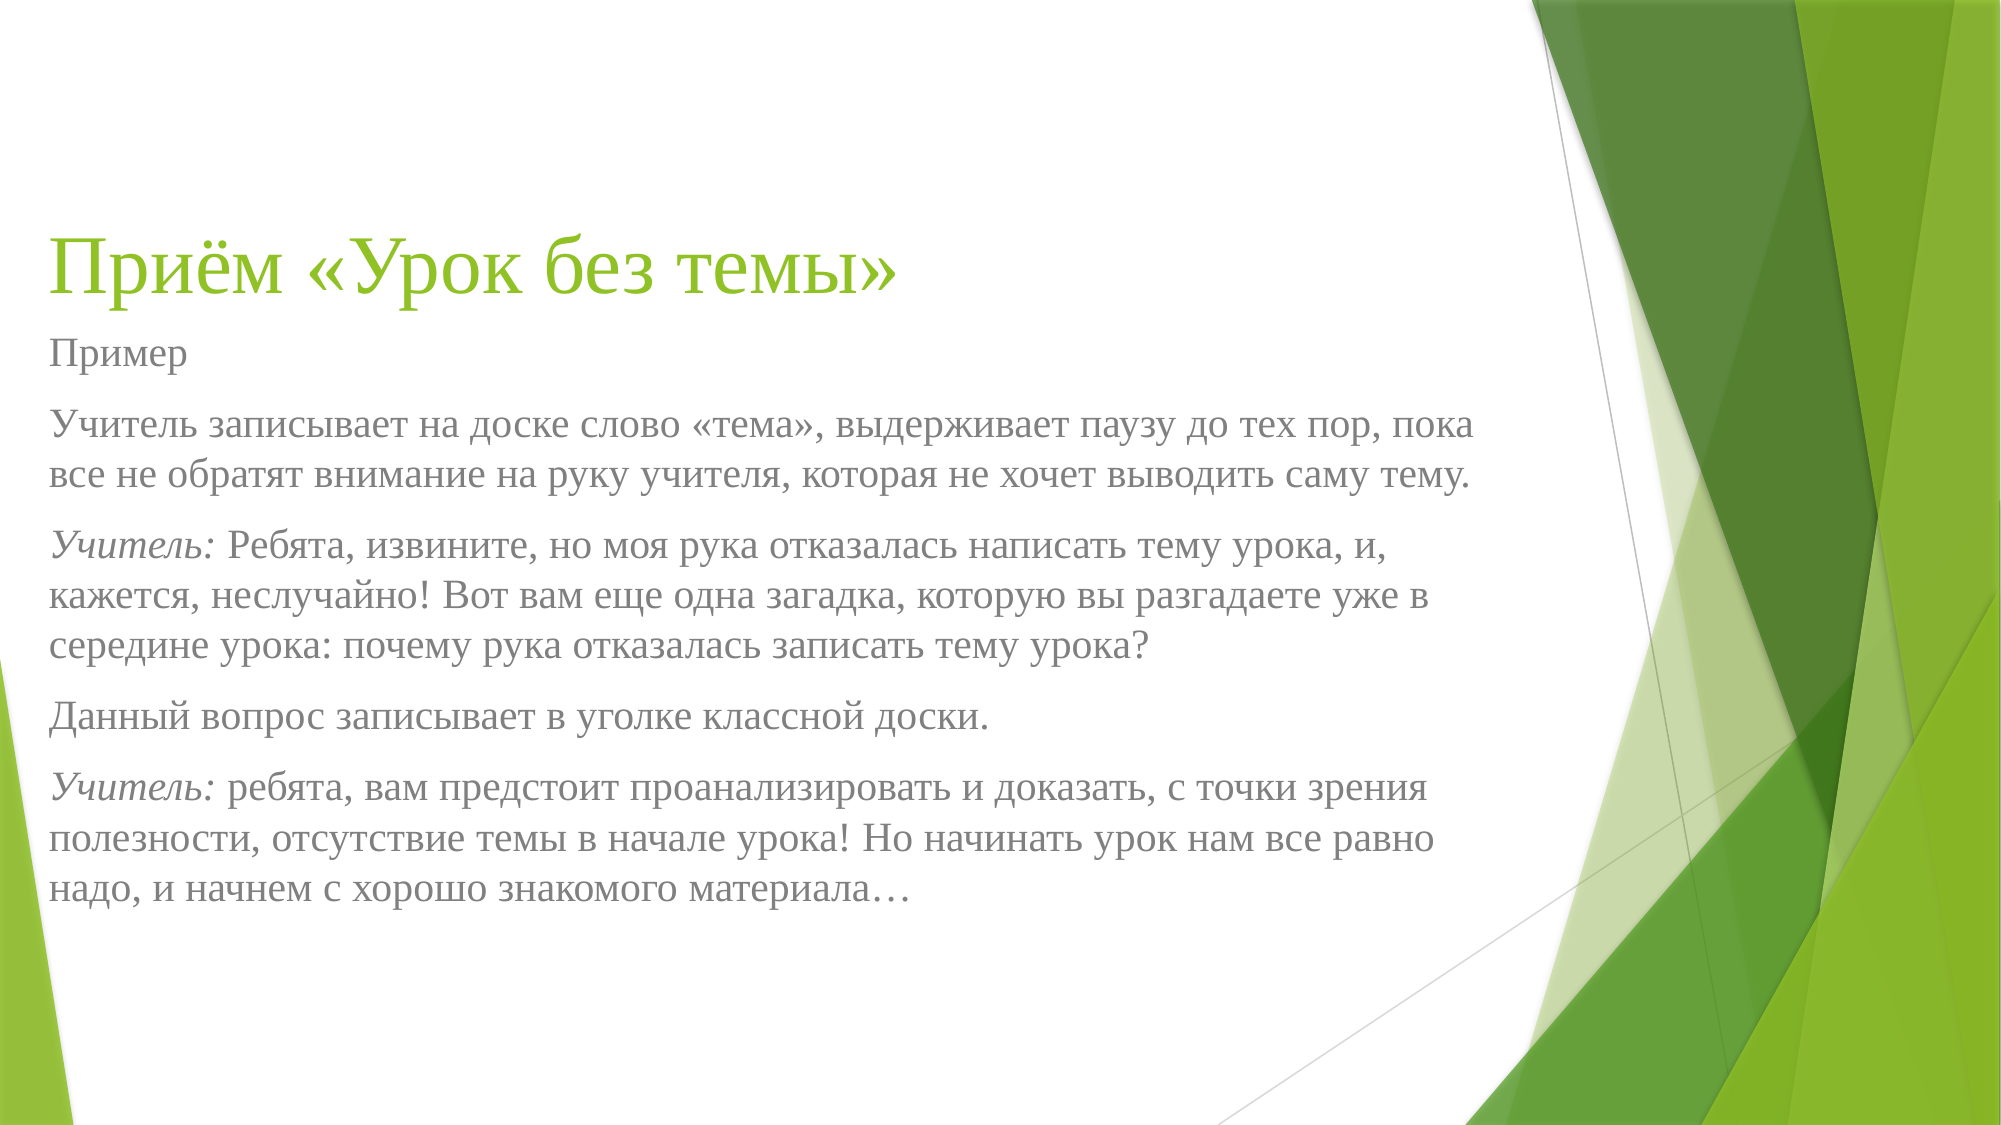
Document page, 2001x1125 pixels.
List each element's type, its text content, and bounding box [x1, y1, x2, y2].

title Приём «Урок без темы» [33, 18, 1445, 317]
list Пример Учитель записывает на доске слово «тема», выдерживает паузу до тех пор, пока все не обратят внимание на руку учителя, которая не хочет выводить саму тему. Учитель: Ребята, извините, но моя рука отказалась написать тему урока, и, кажется, неслучайно! Вот вам еще одна загадка, которую вы разгадаете уже в середине урока: почему рука отказалась записать тему урока? Данный вопрос записывает в уголке классной доски. Учитель: ребята, вам предстоит проанализировать и доказать, с точки зрения полезности, отсутствие темы в начале урока! Но начинать урок нам все равно надо, и начнем с хорошо знакомого материала… [33, 317, 1541, 1060]
